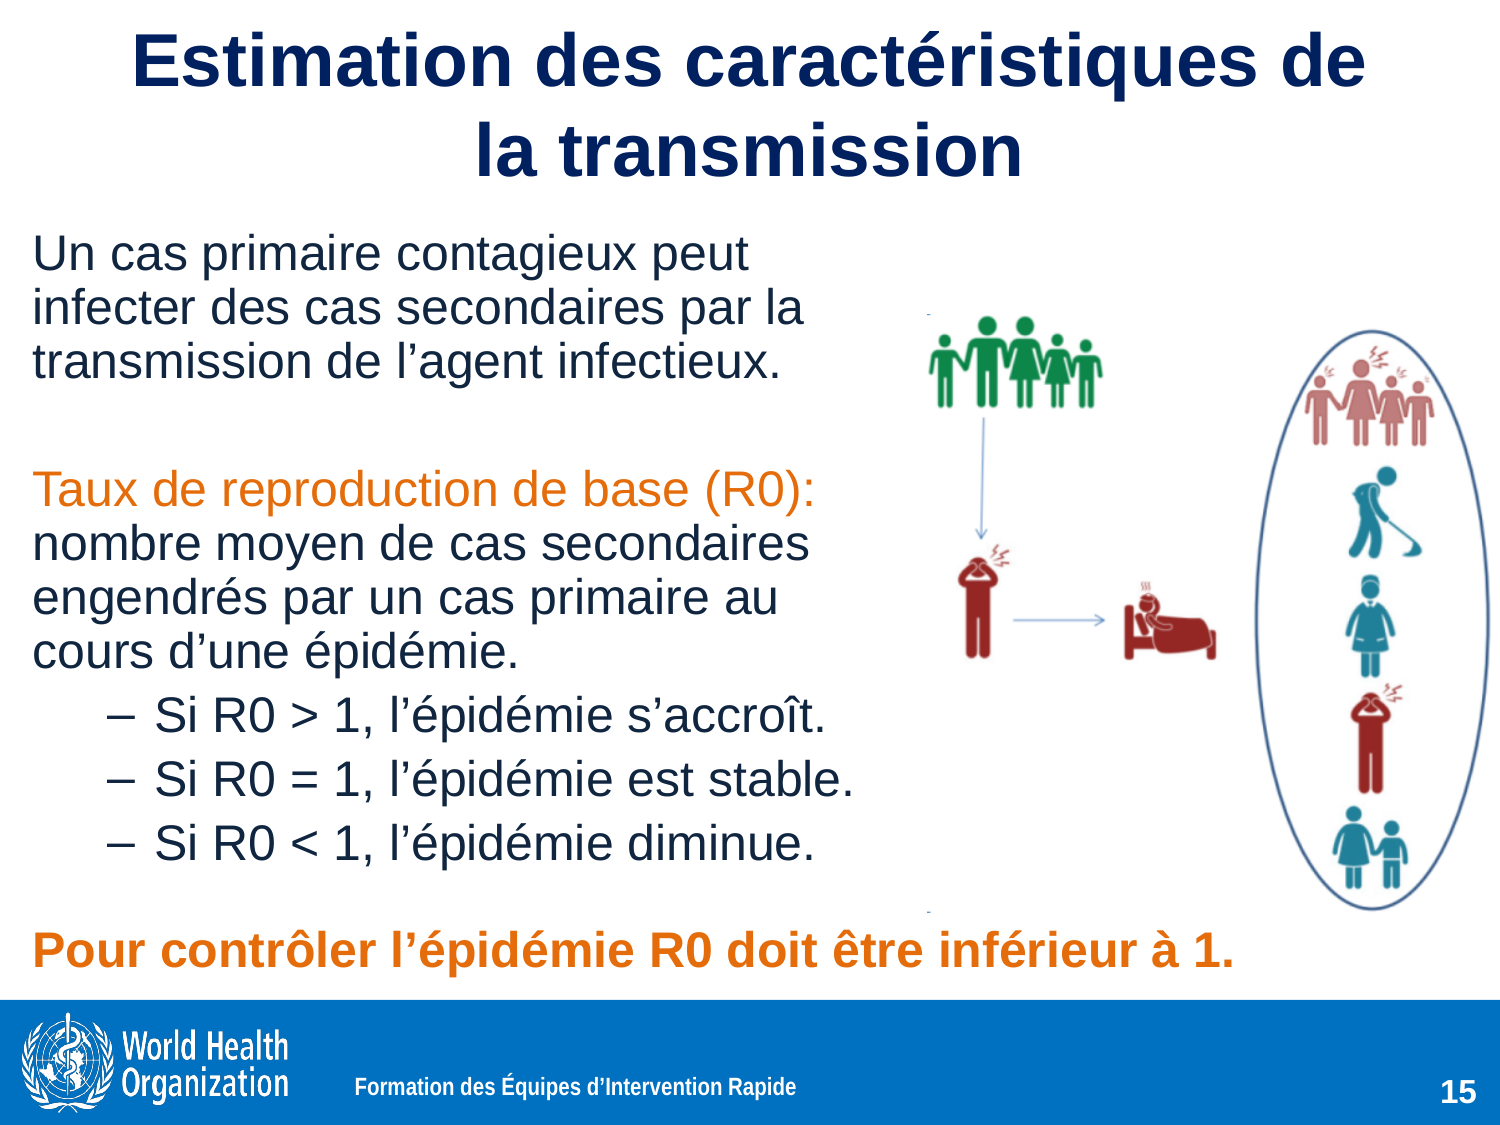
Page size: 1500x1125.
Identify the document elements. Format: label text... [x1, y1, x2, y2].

list Un cas primaire contagieux peut infecter des cas secondaires par la transmission de l’agent infectieux. Taux de reproduction de base (R0): nombre moyen de cas secondaires engendrés par un cas primaire au cours d’une épidémie. Si R0 > 1, l’épidémie s’accroît. Si R0 = 1, l’épidémie est stable. Si R0 < 1, l’épidémie diminue. [17, 219, 928, 894]
title Estimation des caractéristiques de la transmission [75, 7, 1425, 195]
picture [926, 314, 1491, 913]
picture [21, 1046, 288, 1113]
text_box Pour contrôler l’épidémie R0 doit être inférieur à 1. [17, 910, 1400, 1046]
